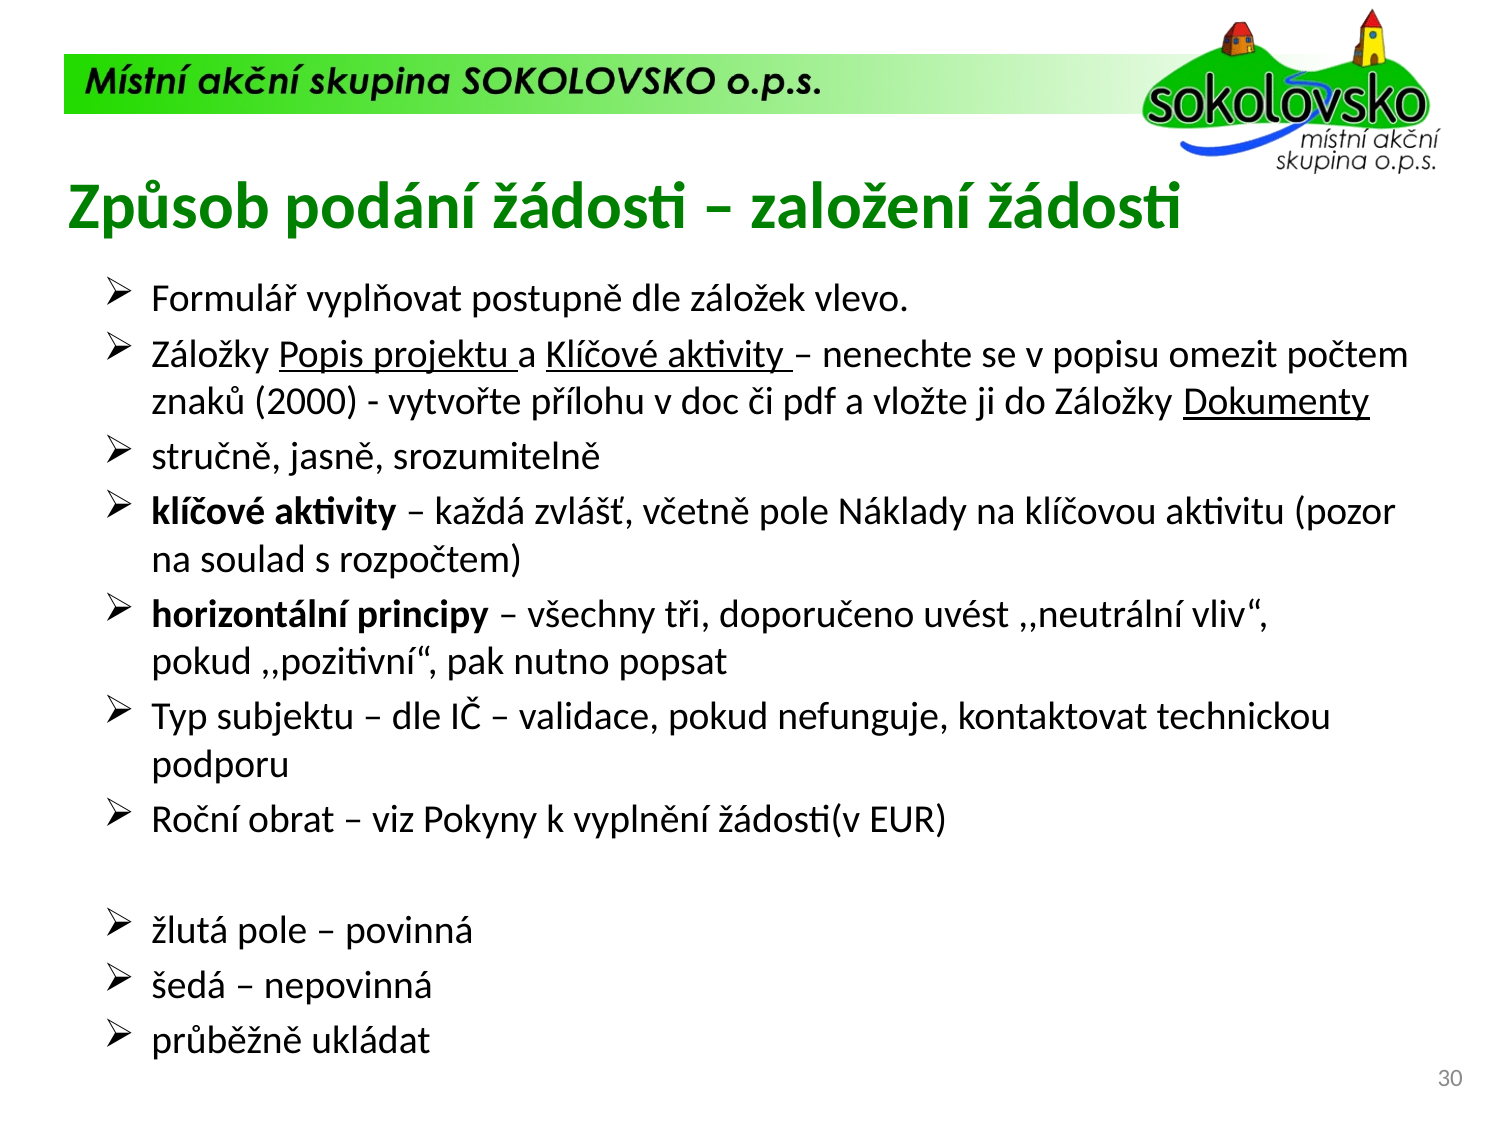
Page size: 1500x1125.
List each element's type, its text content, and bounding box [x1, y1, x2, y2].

list Formulář vyplňovat postupně dle záložek vlevo. Záložky Popis projektu a Klíčové aktivity – nenechte se v popisu omezit počtem znaků (2000) - vytvořte přílohu v doc či pdf a vložte ji do Záložky Dokumenty stručně, jasně, srozumitelně klíčové aktivity – každá zvlášť, včetně pole Náklady na klíčovou aktivitu (pozor na soulad s rozpočtem) horizontální principy – všechny tři, doporučeno uvést ,,neutrální vliv“, pokud ,,pozitivní“, pak nutno popsat Typ subjektu – dle IČ – validace, pokud nefunguje, kontaktovat technickou podporu Roční obrat – viz Pokyny k vyplnění žádosti(v EUR) žlutá pole – povinná šedá – nepovinná průběžně ukládat [88, 264, 1436, 1097]
picture [64, 0, 1455, 197]
slide_number 30 [1128, 1046, 1478, 1107]
title Způsob podání žádosti – založení žádosti [53, 137, 1404, 268]
